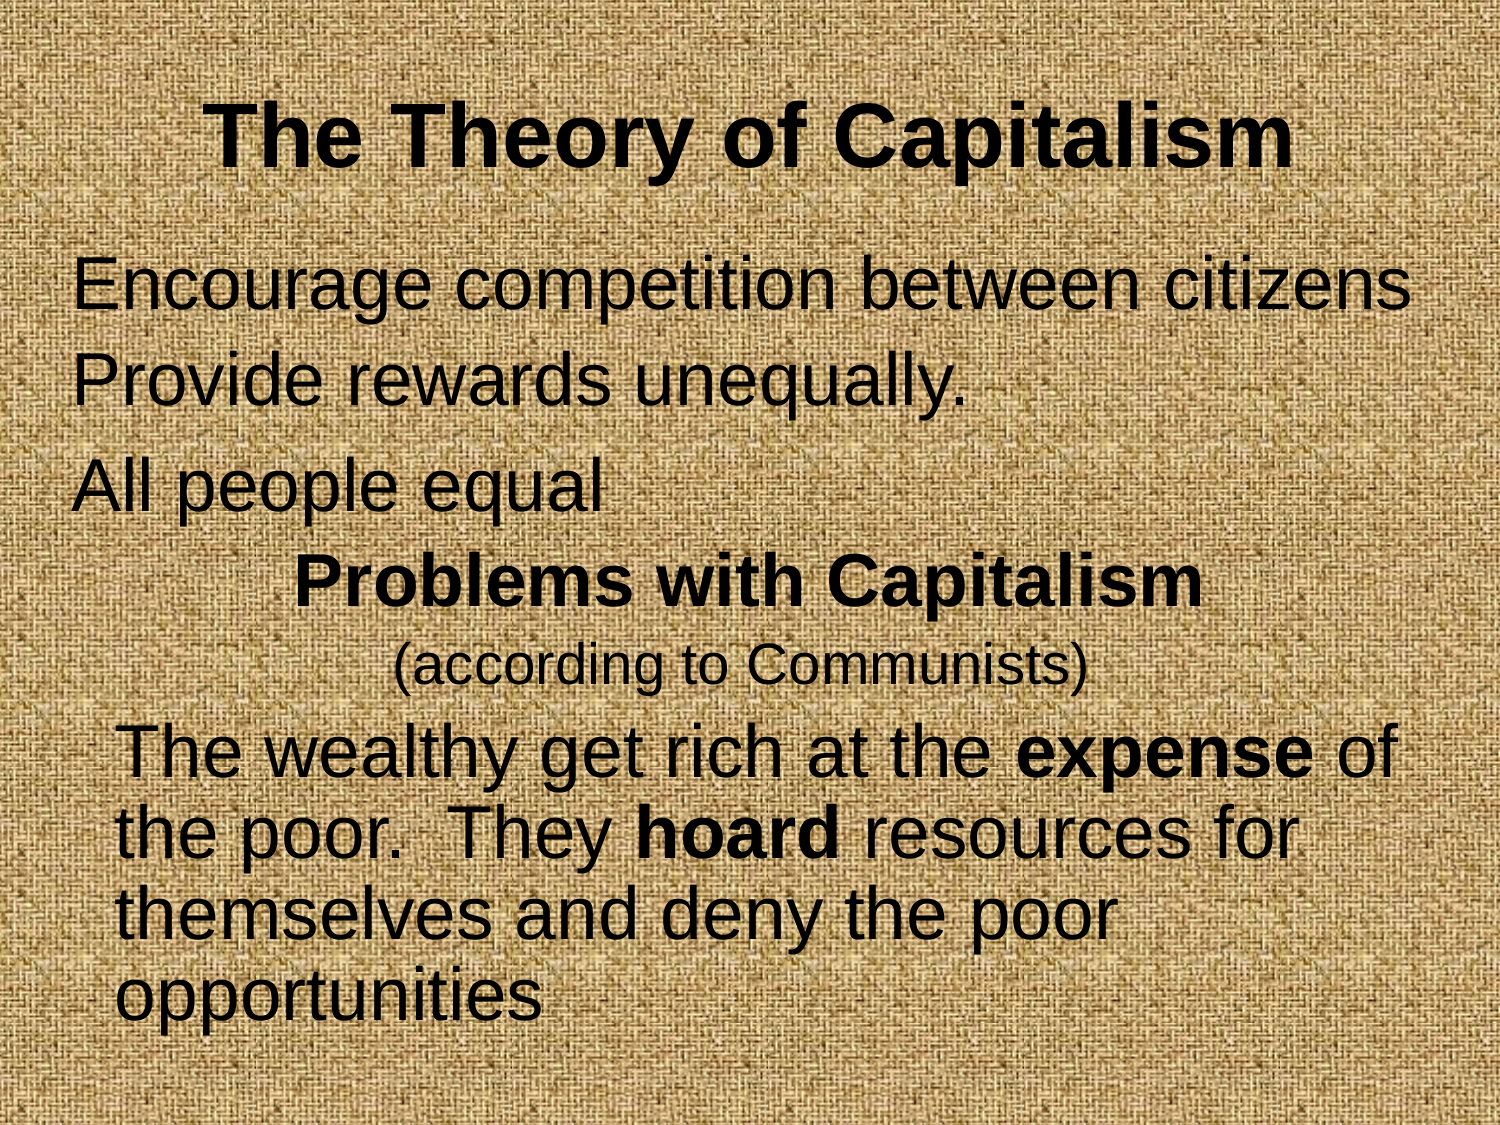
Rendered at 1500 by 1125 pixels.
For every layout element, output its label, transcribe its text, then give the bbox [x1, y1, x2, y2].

picture [0, 1038, 1500, 1125]
picture [0, 0, 1500, 237]
title The Theory of Capitalism [112, 37, 1388, 226]
list Encourage competition between citizens Provide rewards unequally. All people equal Problems with Capitalism (according to Communists) The wealthy get rich at the expense of the poor. They hoard resources for themselves and deny the poor opportunities [0, 237, 1500, 1038]
